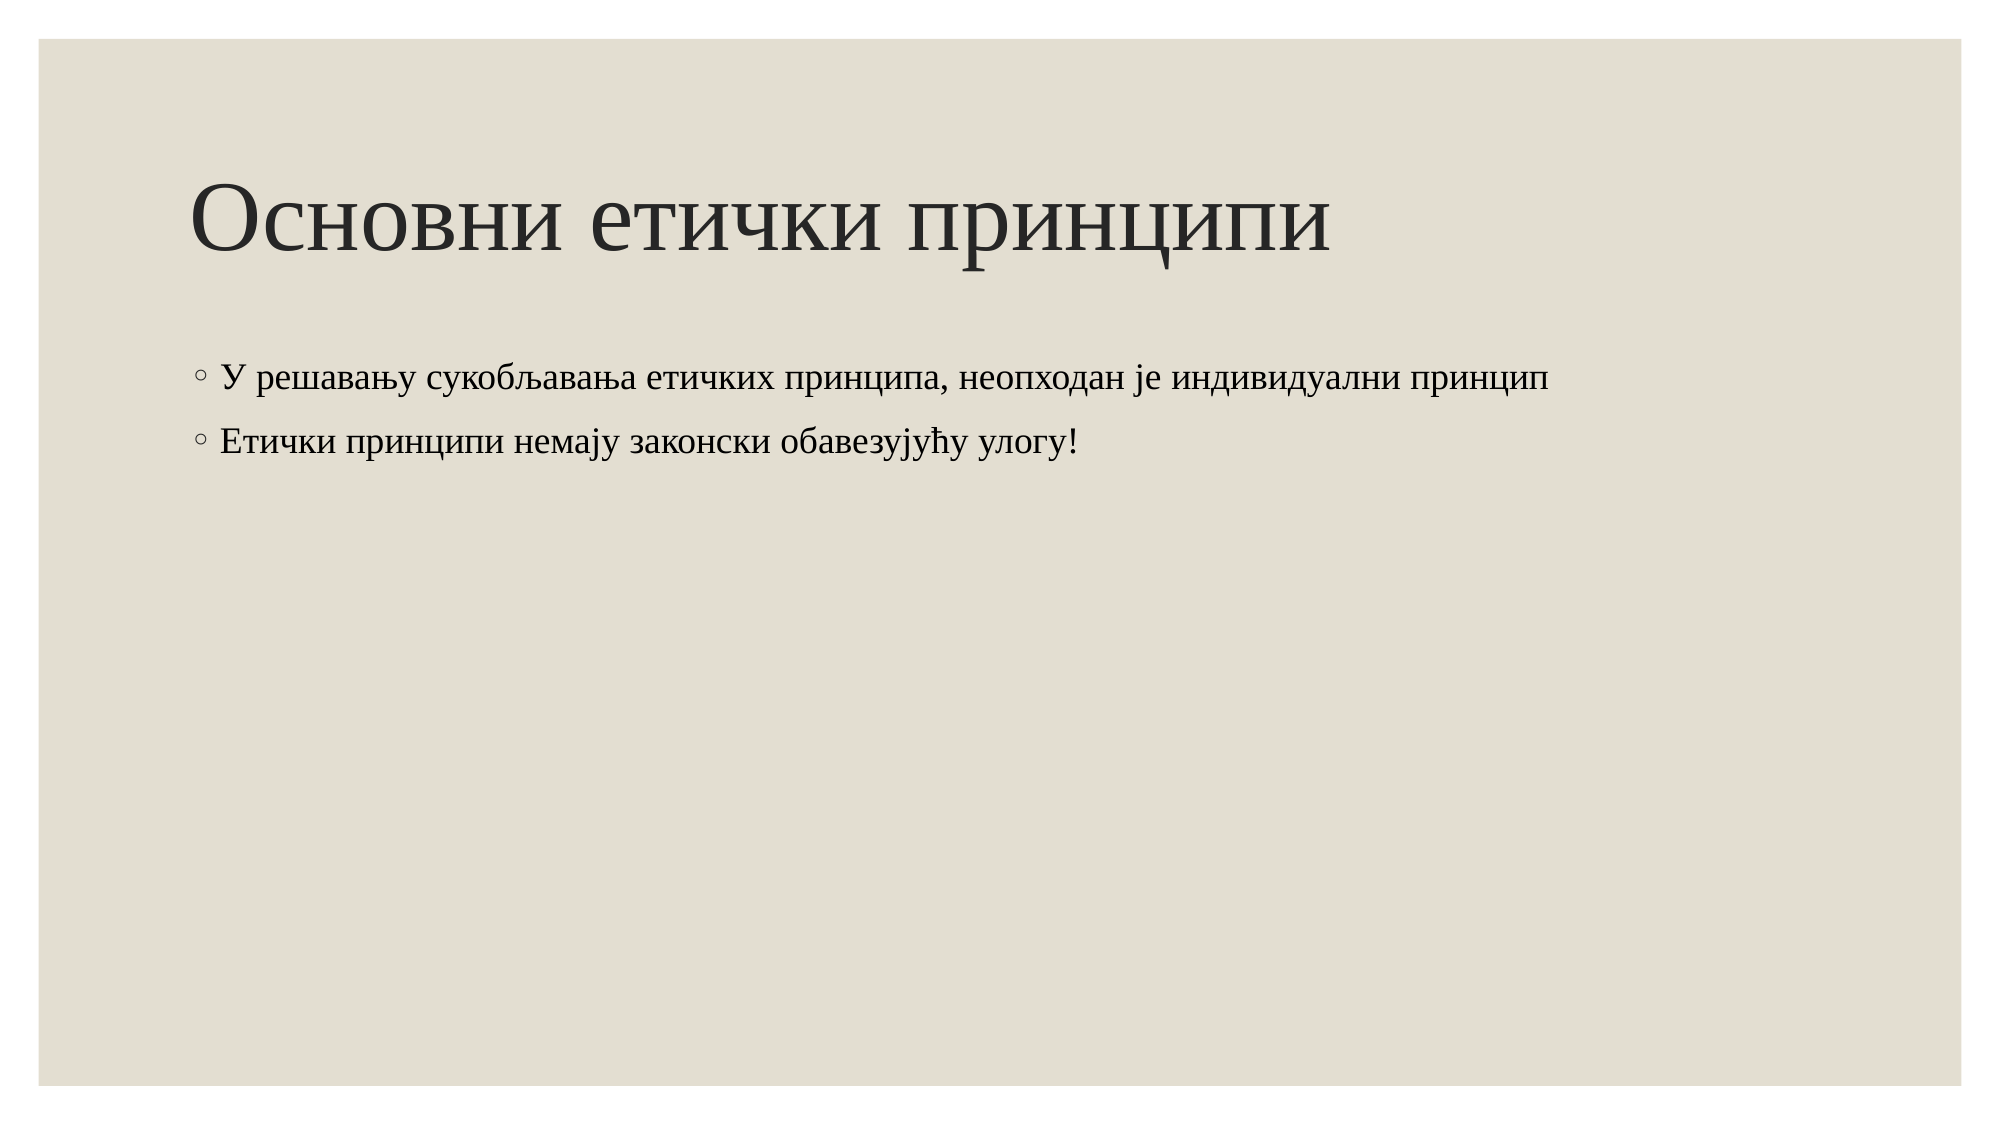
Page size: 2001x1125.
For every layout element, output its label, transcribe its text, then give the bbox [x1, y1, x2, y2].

title Основни етички принципи [174, 105, 1825, 331]
list У решавању сукобљавања етичких принципа, неопходан је индивидуални принцип Етички принципи немају законски обавезујућу улогу! [174, 345, 1825, 990]
